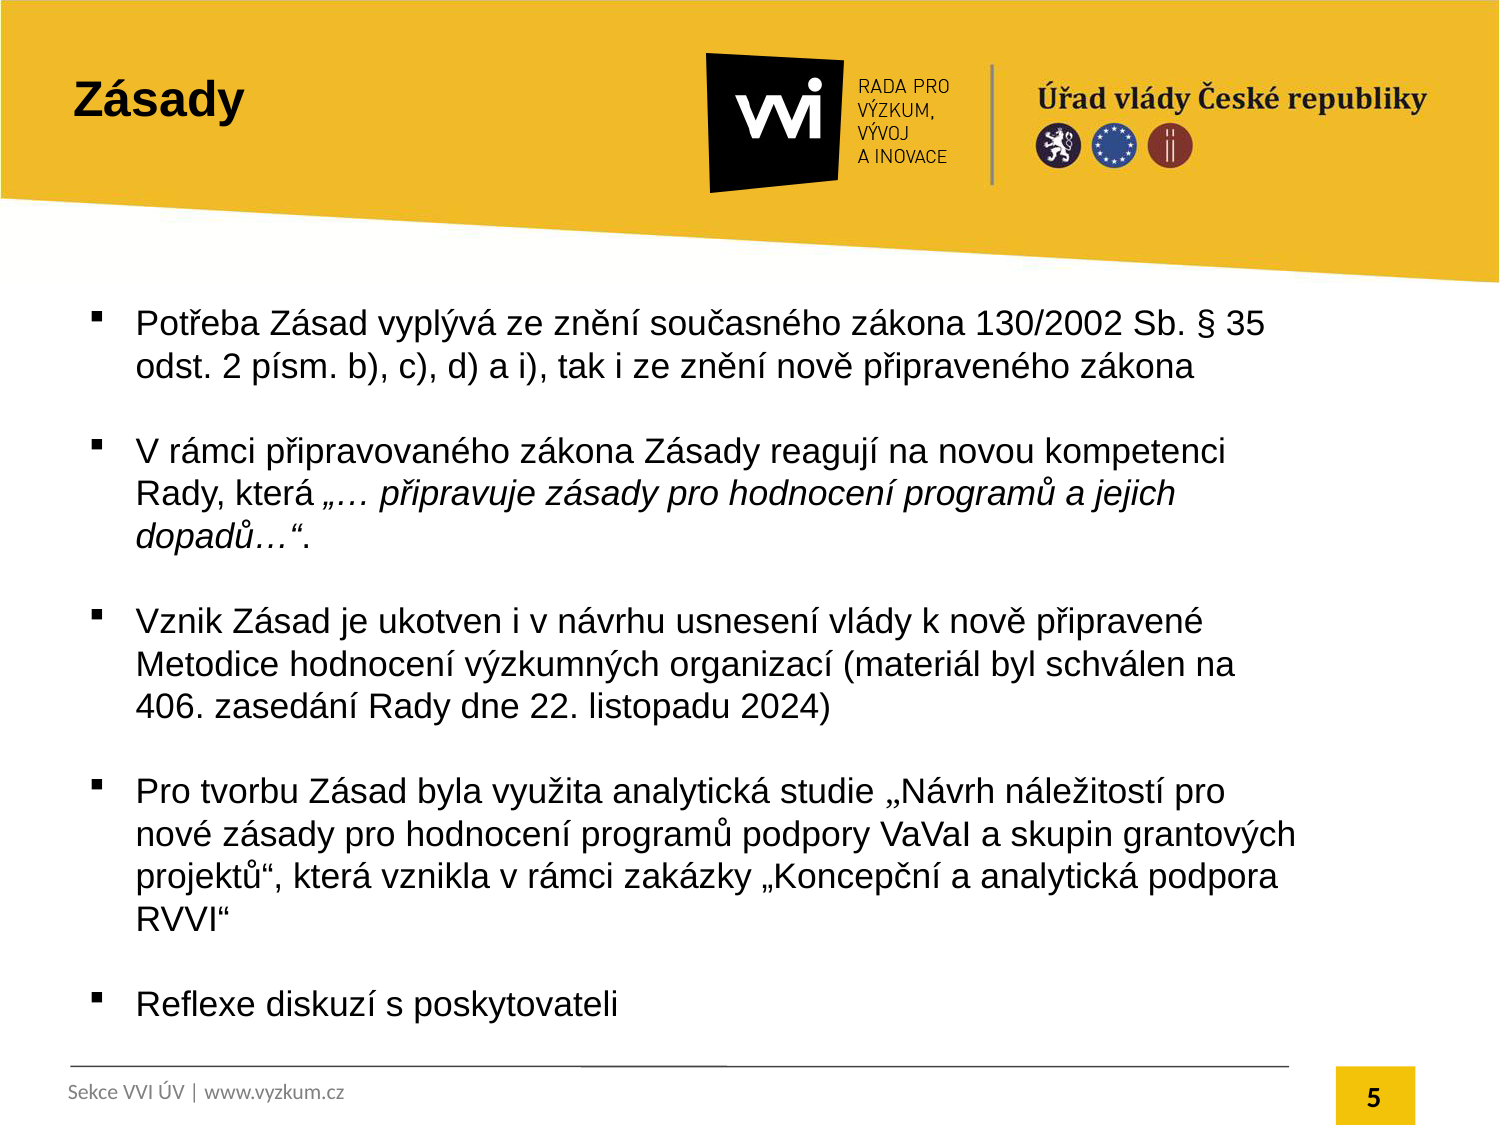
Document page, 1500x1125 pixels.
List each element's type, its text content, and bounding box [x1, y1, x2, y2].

text_box Zásady [58, 58, 711, 225]
picture [0, 0, 1500, 283]
text_box 5 [1324, 1066, 1424, 1125]
text_box Sekce VVI ÚV | www.vyzkum.cz [53, 1070, 621, 1112]
subtitle Potřeba Zásad vyplývá ze znění současného zákona 130/2002 Sb. § 35 odst. 2 písm. b), c), d) a i), tak i ze znění nově připraveného zákona V rámci připravovaného zákona Zásady reagují na novou kompetenci Rady, která „… připravuje zásady pro hodnocení programů a jejich dopadů…“. Vznik Zásad je ukotven i v návrhu usnesení vlády k nově připravené Metodice hodnocení výzkumných organizací (materiál byl schválen na 406. zasedání Rady dne 22. listopadu 2024) Pro tvorbu Zásad byla využita analytická studie „Návrh náležitostí pro nové zásady pro hodnocení programů podpory VaVaI a skupin grantových projektů“, která vznikla v rámci zakázky „Koncepční a analytická podpora RVVI“ Reflexe diskuzí s poskytovateli [88, 255, 1306, 1035]
